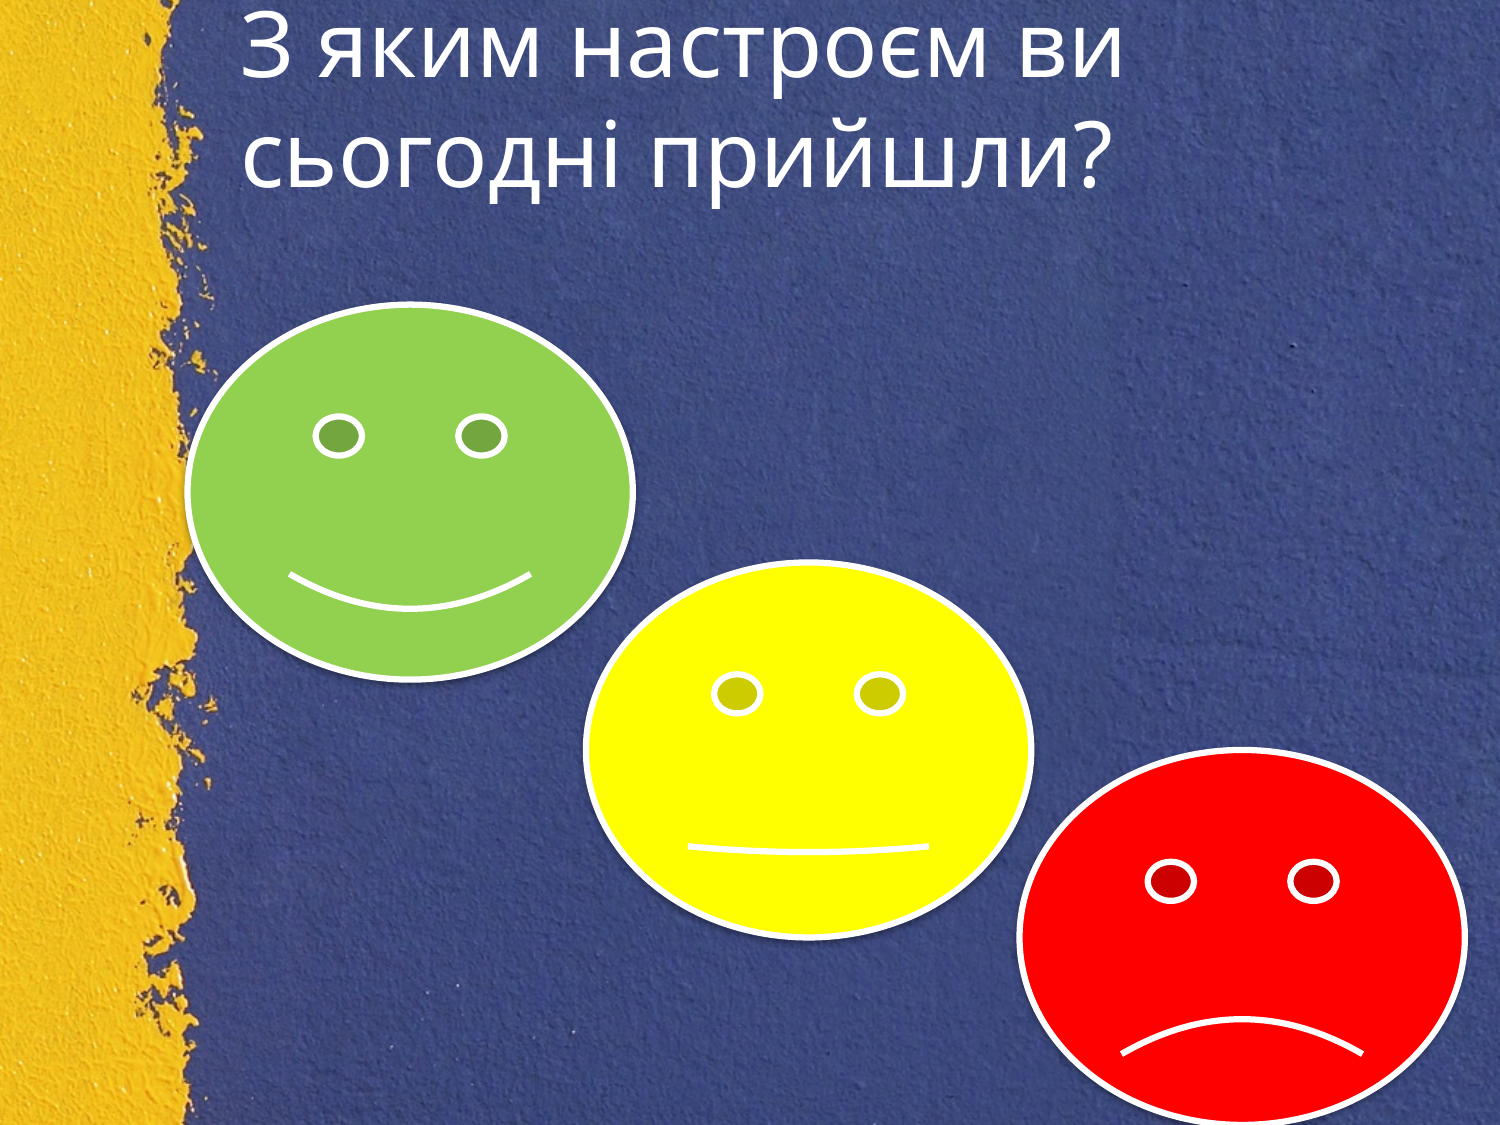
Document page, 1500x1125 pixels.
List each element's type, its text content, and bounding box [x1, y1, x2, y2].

text_box [1016, 746, 1468, 1125]
text_box [582, 559, 1035, 941]
picture [0, 0, 1500, 1125]
text_box [184, 301, 636, 683]
title З яким настроєм ви сьогодні прийшли? [224, 37, 1476, 156]
